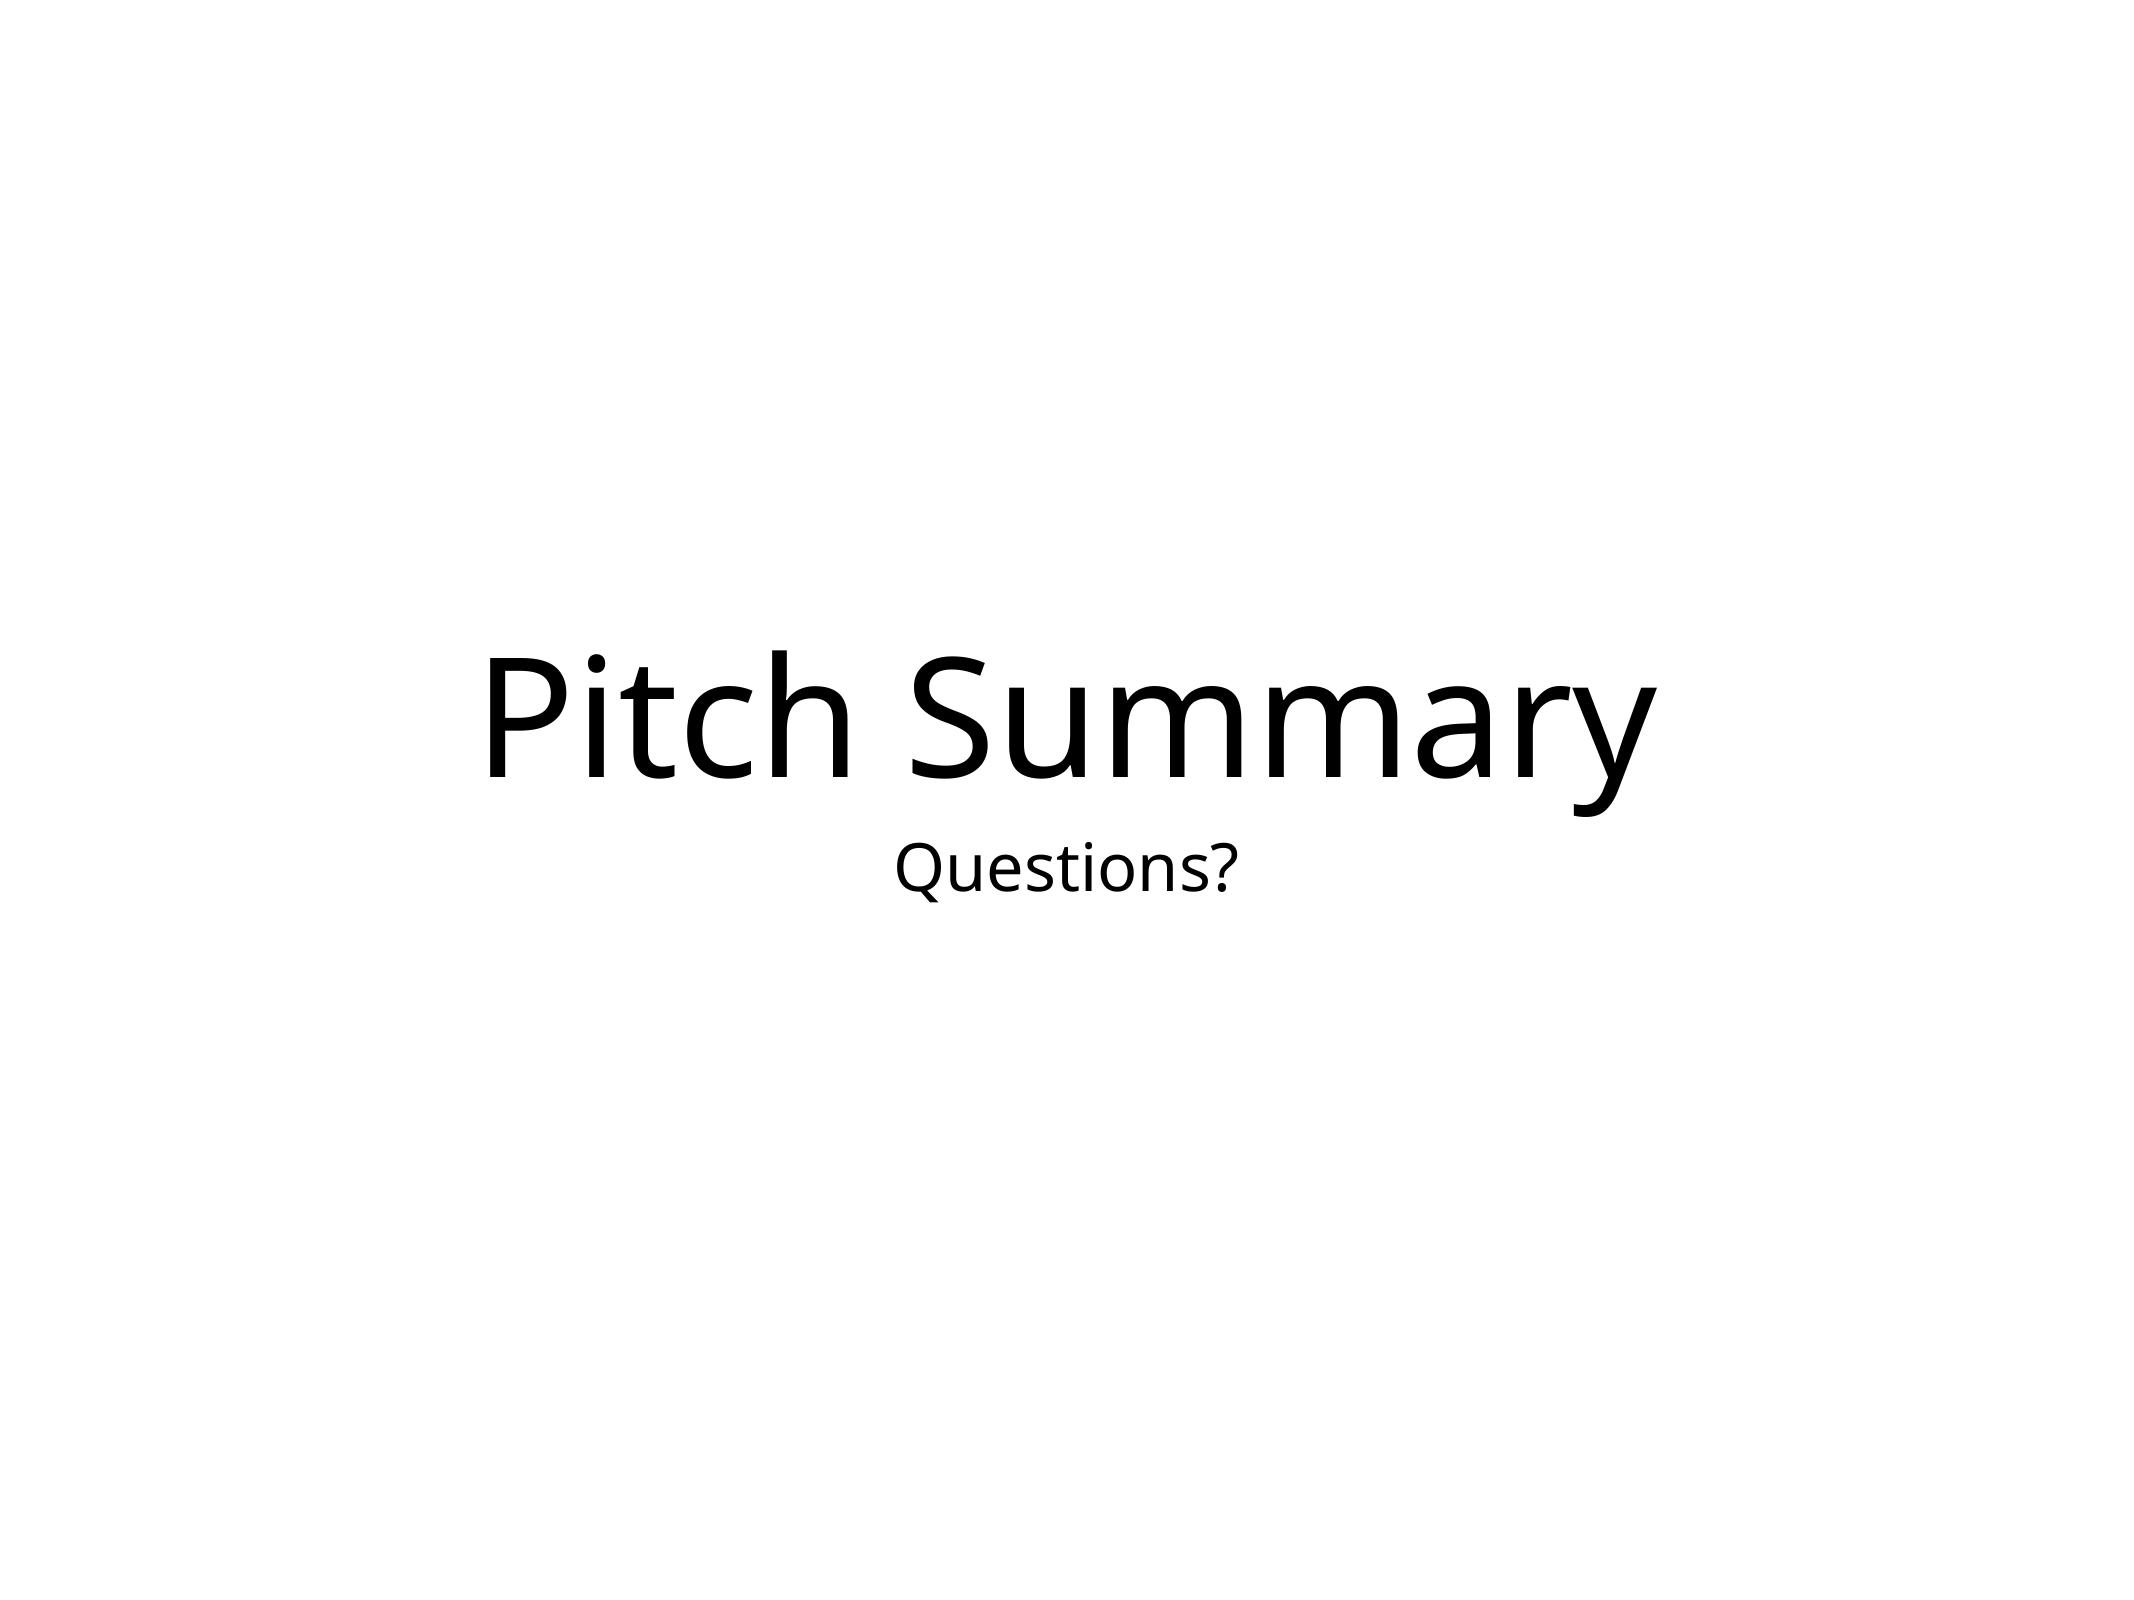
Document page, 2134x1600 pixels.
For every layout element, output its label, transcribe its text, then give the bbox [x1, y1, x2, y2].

list Questions? [207, 824, 1926, 1011]
title Pitch Summary [207, 268, 1926, 811]
